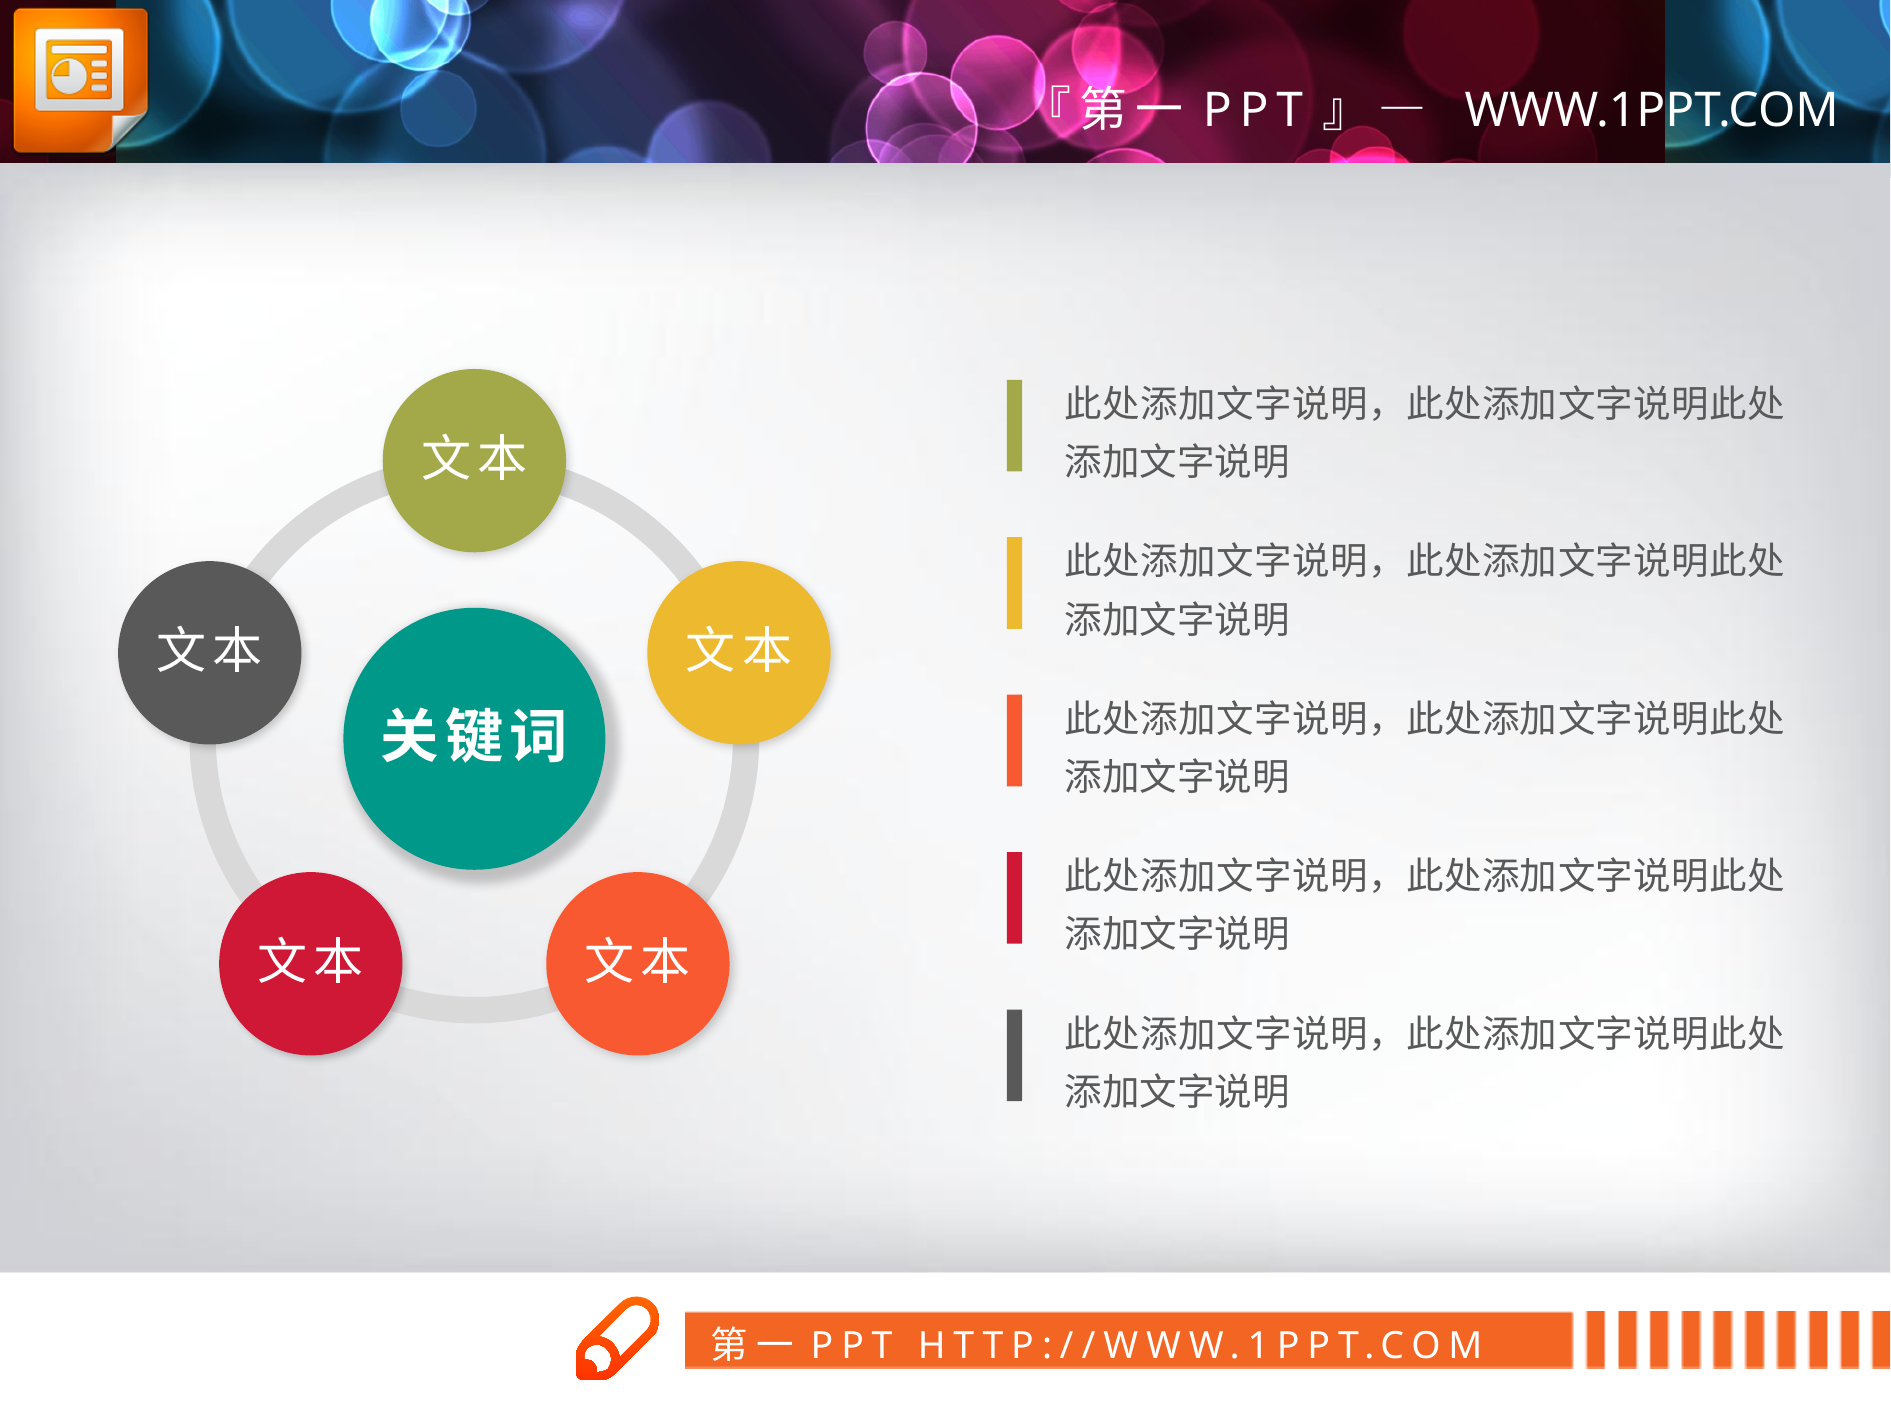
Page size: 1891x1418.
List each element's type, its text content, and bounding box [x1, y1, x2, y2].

picture [0, 0, 1891, 1275]
text_box [1006, 694, 1023, 787]
text_box 此处添加文字说明，此处添加文字说明此处添加文字说明 [1049, 831, 1801, 963]
text_box 此处添加文字说明，此处添加文字说明此处添加文字说明 [1049, 359, 1801, 491]
text_box [1006, 1009, 1023, 1102]
text_box 此处添加文字说明，此处添加文字说明此处添加文字说明 [1049, 988, 1801, 1121]
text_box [117, 368, 831, 1056]
picture [685, 1311, 1891, 1369]
text_box [1006, 852, 1023, 944]
text_box [1006, 379, 1023, 472]
text_box 此处添加文字说明，此处添加文字说明此处添加文字说明 [1049, 673, 1801, 806]
text_box 此处添加文字说明，此处添加文字说明此处添加文字说明 [1049, 516, 1801, 649]
text_box [1006, 537, 1023, 629]
